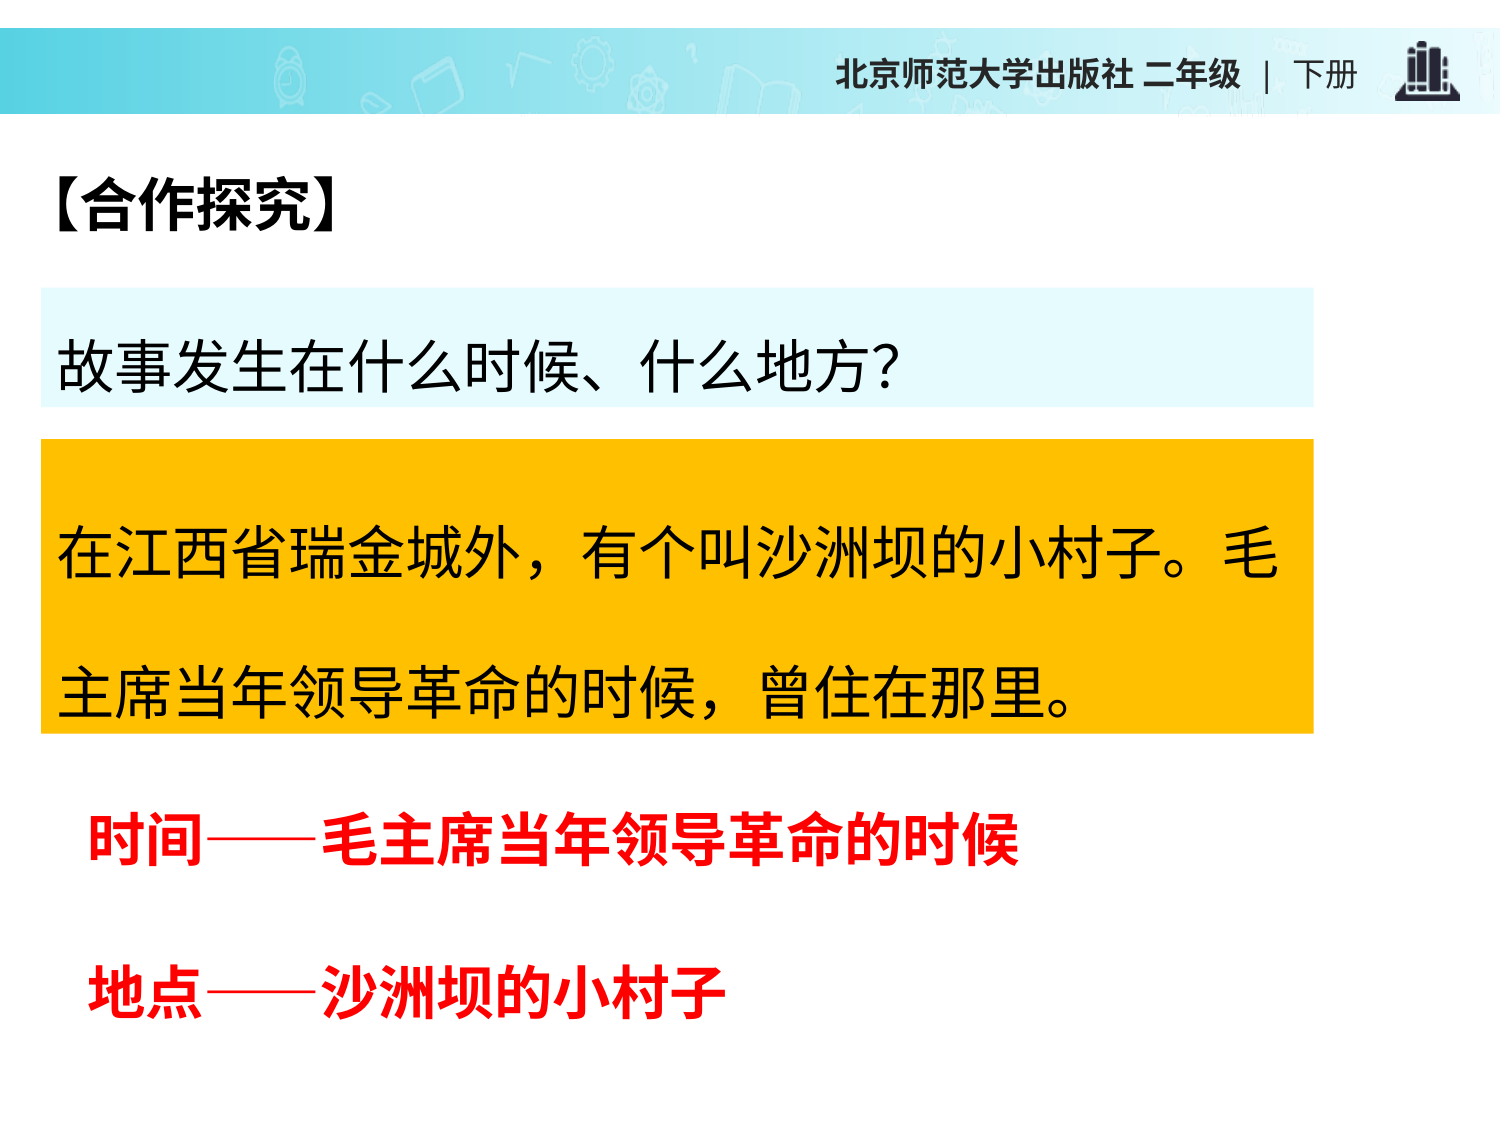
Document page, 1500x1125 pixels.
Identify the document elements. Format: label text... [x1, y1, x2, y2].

text_box 地点——沙洲坝的小村子 [72, 948, 1022, 1034]
text_box 【合作探究】 [6, 161, 678, 246]
text_box 故事发生在什么时候、什么地方？ [41, 287, 1314, 408]
picture [274, 31, 1500, 117]
text_box 时间——毛主席当年领导革命的时候 [72, 795, 1345, 881]
text_box 在江西省瑞金城外，有个叫沙洲坝的小村子。毛主席当年领导革命的时候，曾住在那里。 [41, 439, 1314, 734]
